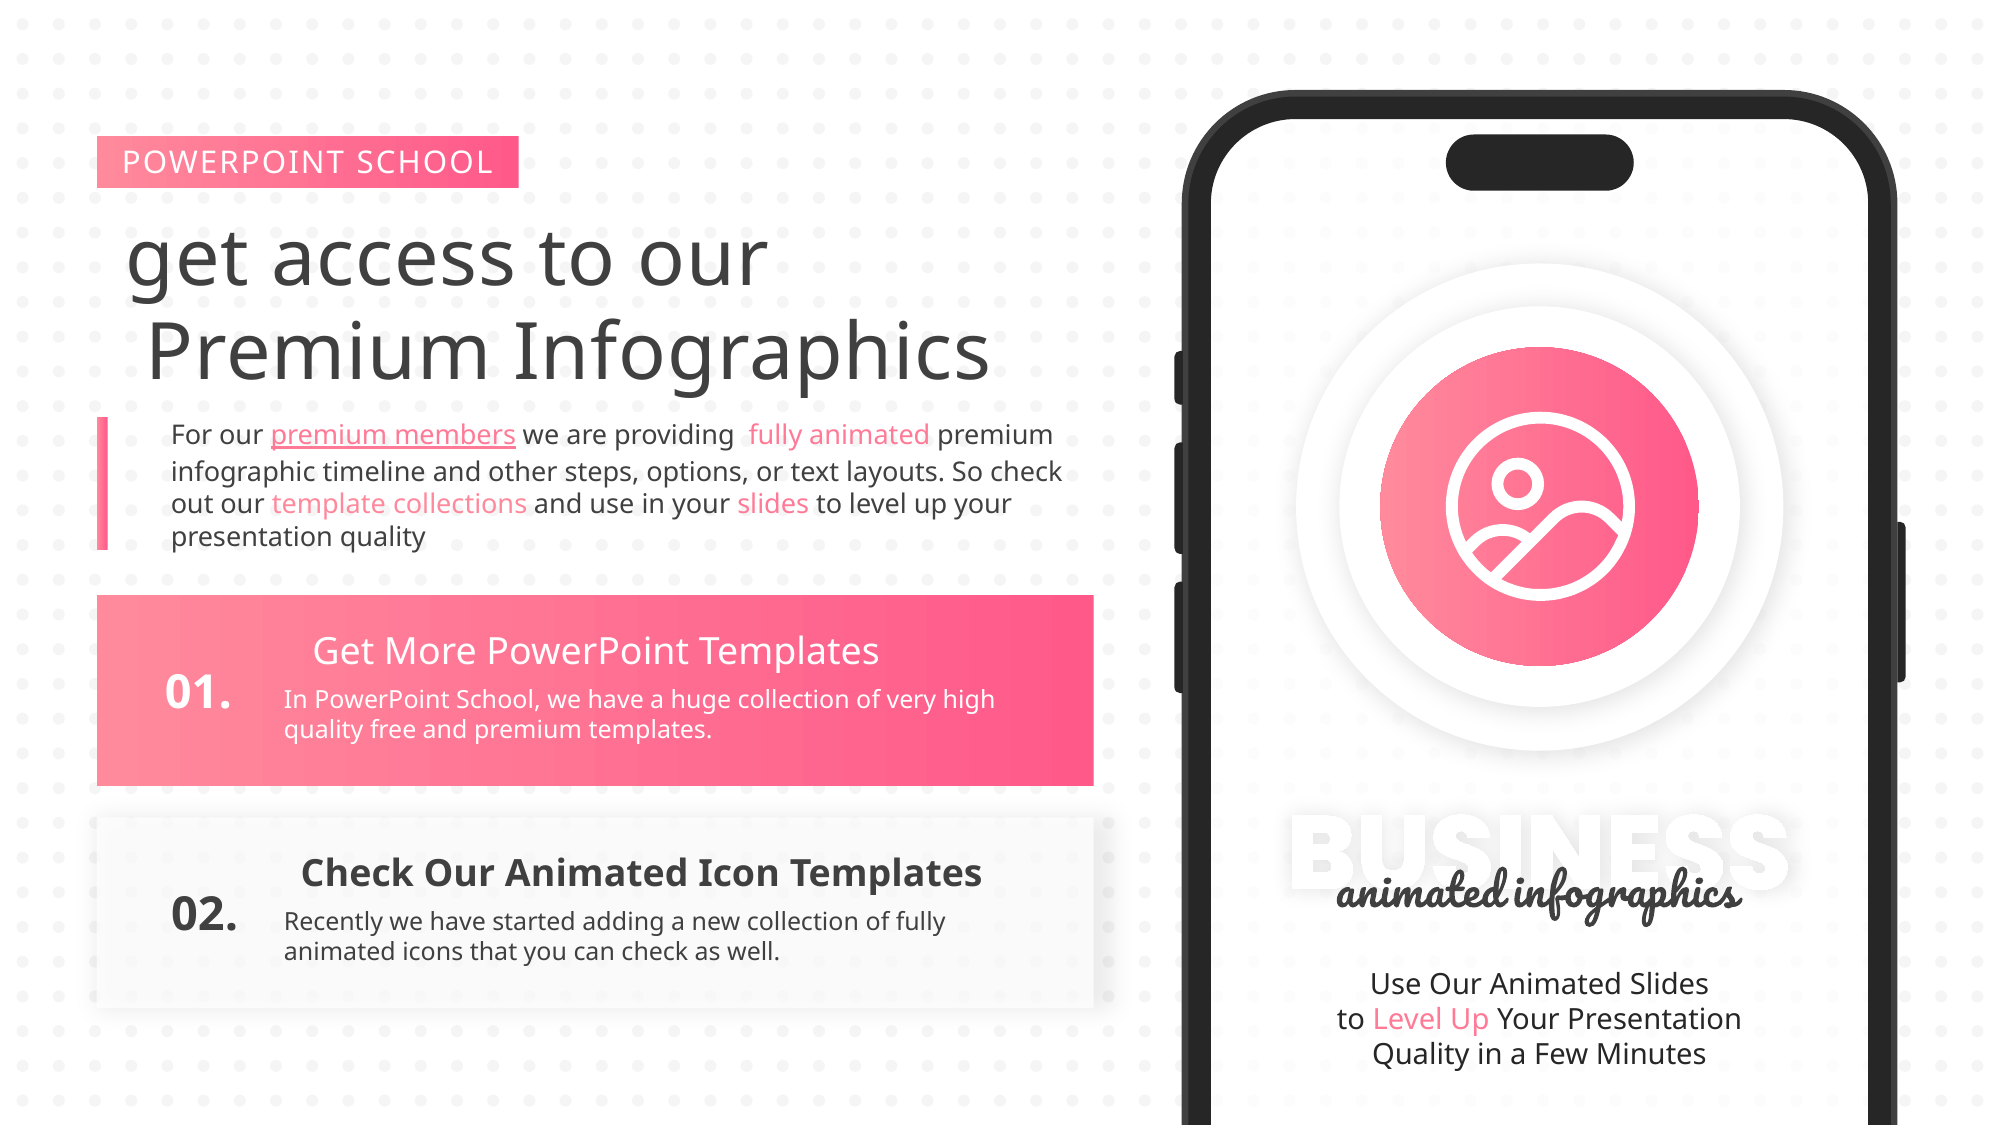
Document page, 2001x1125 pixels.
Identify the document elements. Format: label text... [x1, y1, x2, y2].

text_box 01. [150, 654, 248, 726]
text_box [269, 619, 1074, 752]
text_box Premium Infographics [130, 292, 1008, 403]
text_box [269, 841, 1074, 974]
text_box get access to our [111, 198, 786, 309]
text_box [96, 135, 519, 189]
text_box [96, 594, 1095, 787]
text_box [1174, 90, 1906, 1125]
text_box [96, 816, 1095, 1009]
text_box 02. [156, 876, 254, 948]
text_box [96, 409, 1120, 557]
